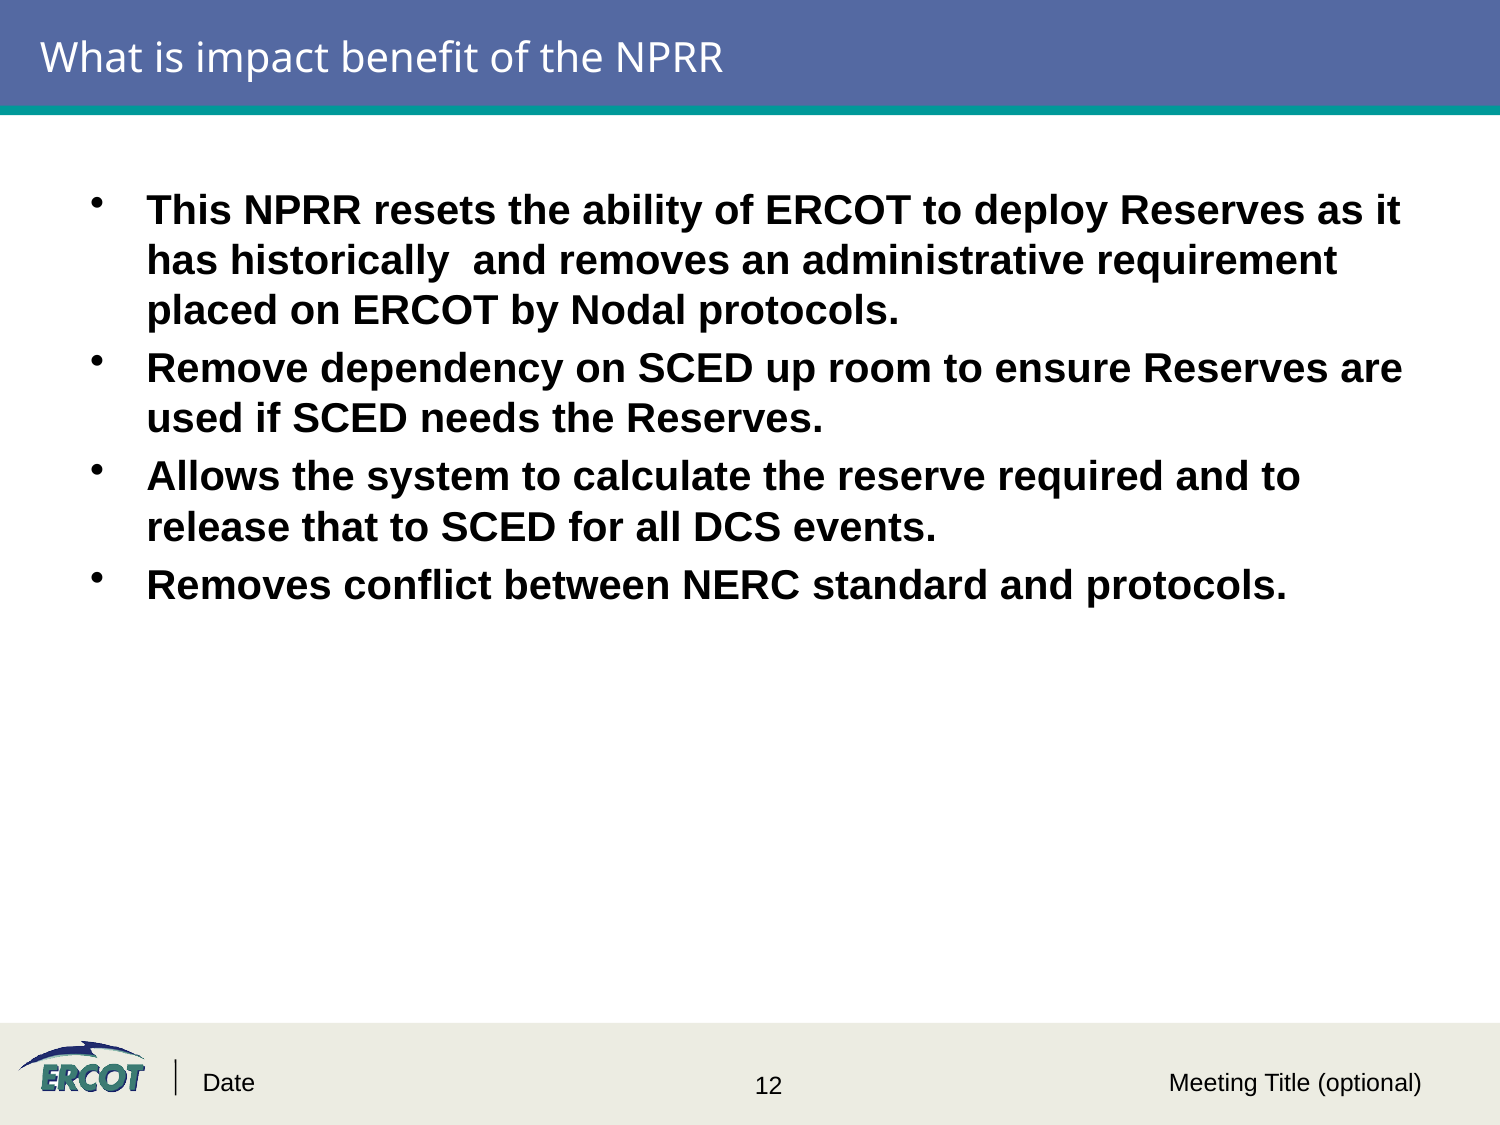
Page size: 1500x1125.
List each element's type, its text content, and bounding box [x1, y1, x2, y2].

footer Meeting Title (optional) [1024, 1059, 1438, 1125]
slide_number Date [187, 1059, 538, 1125]
list This NPRR resets the ability of ERCOT to deploy Reserves as it has historically and removes an administrative requirement placed on ERCOT by Nodal protocols. Remove dependency on SCED up room to ensure Reserves are used if SCED needs the Reserves. Allows the system to calculate the reserve required and to release that to SCED for all DCS events. Removes conflict between NERC standard and protocols. [74, 174, 1426, 951]
title What is impact benefit of the NPRR [24, 0, 1451, 113]
picture [10, 1031, 151, 1111]
